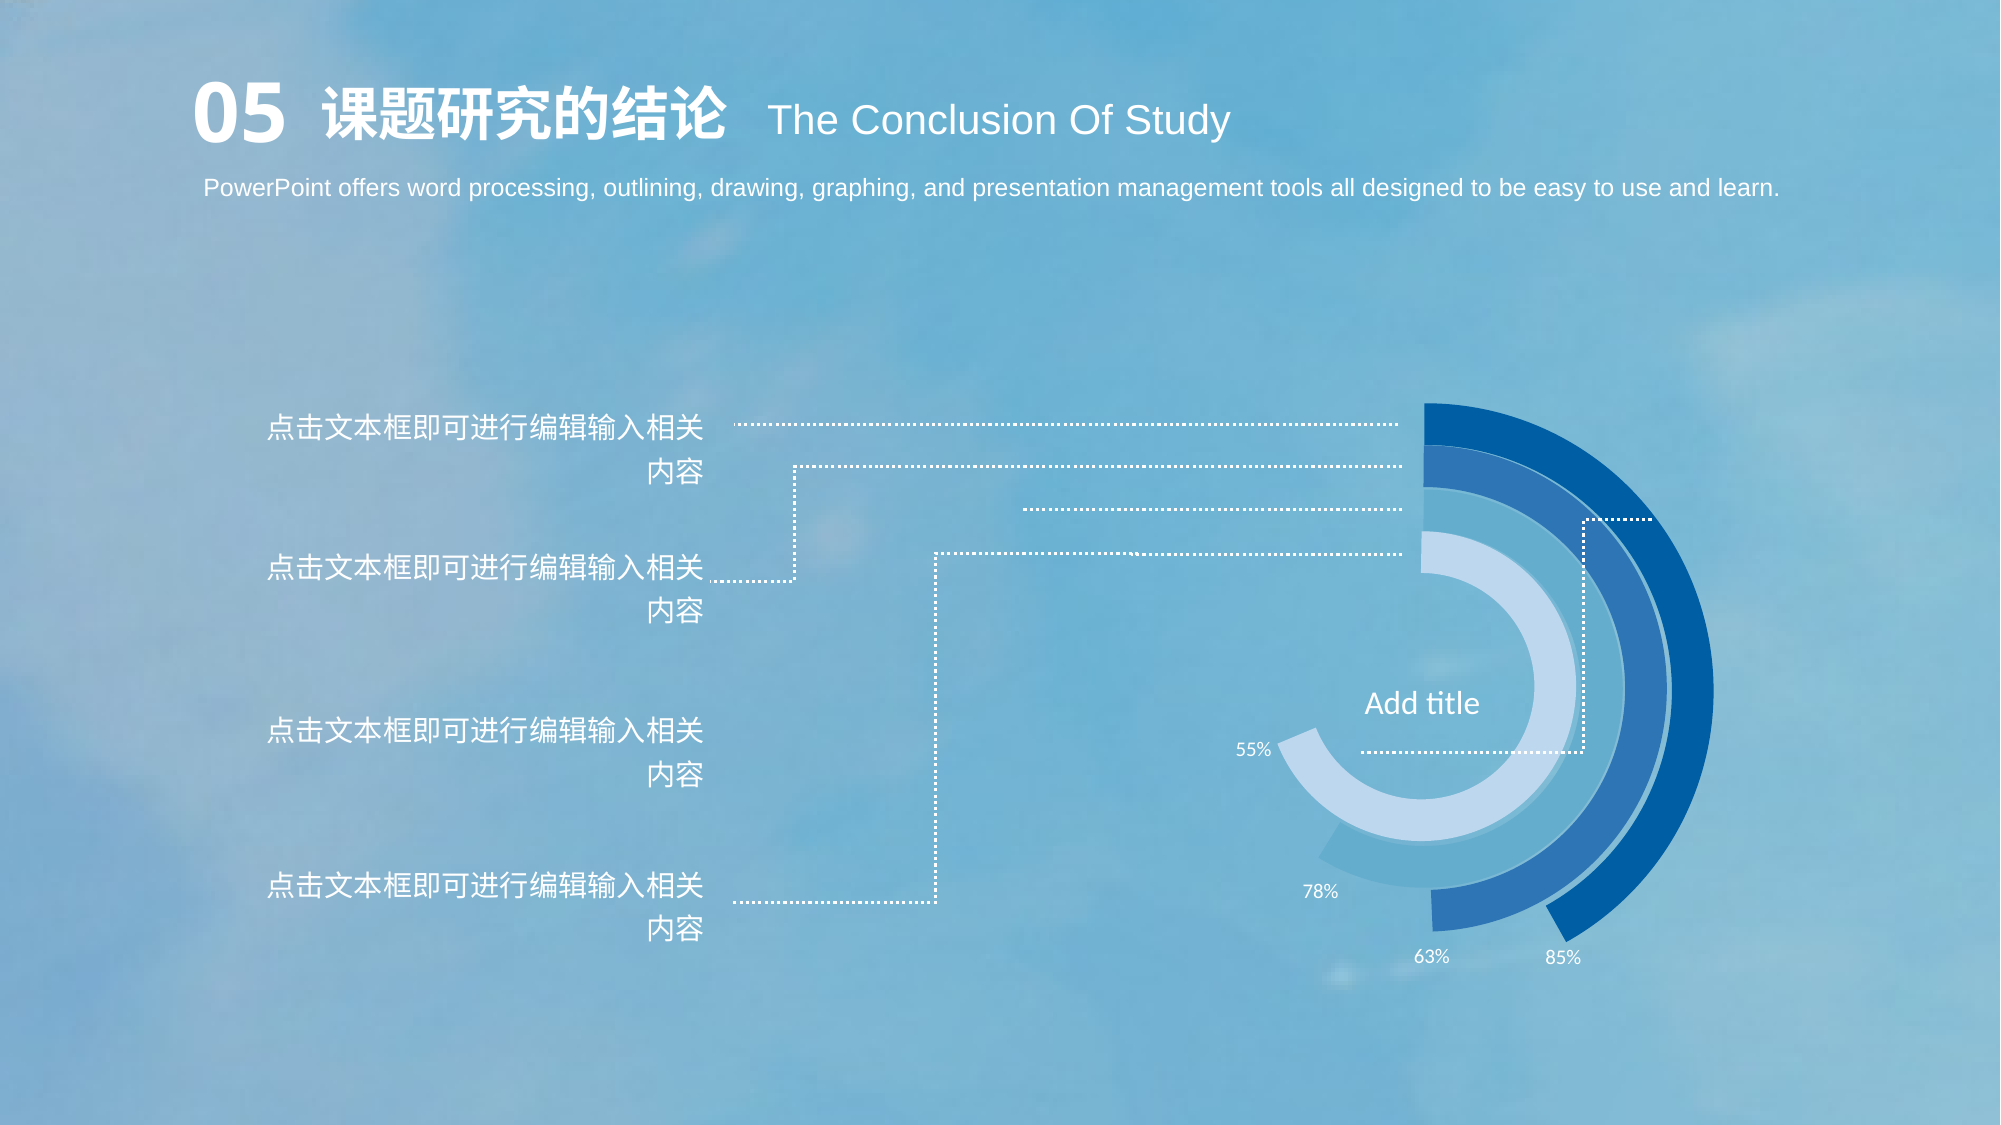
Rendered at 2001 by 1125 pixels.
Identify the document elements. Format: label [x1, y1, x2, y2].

text_box [225, 393, 1693, 977]
picture [0, 0, 2000, 1125]
